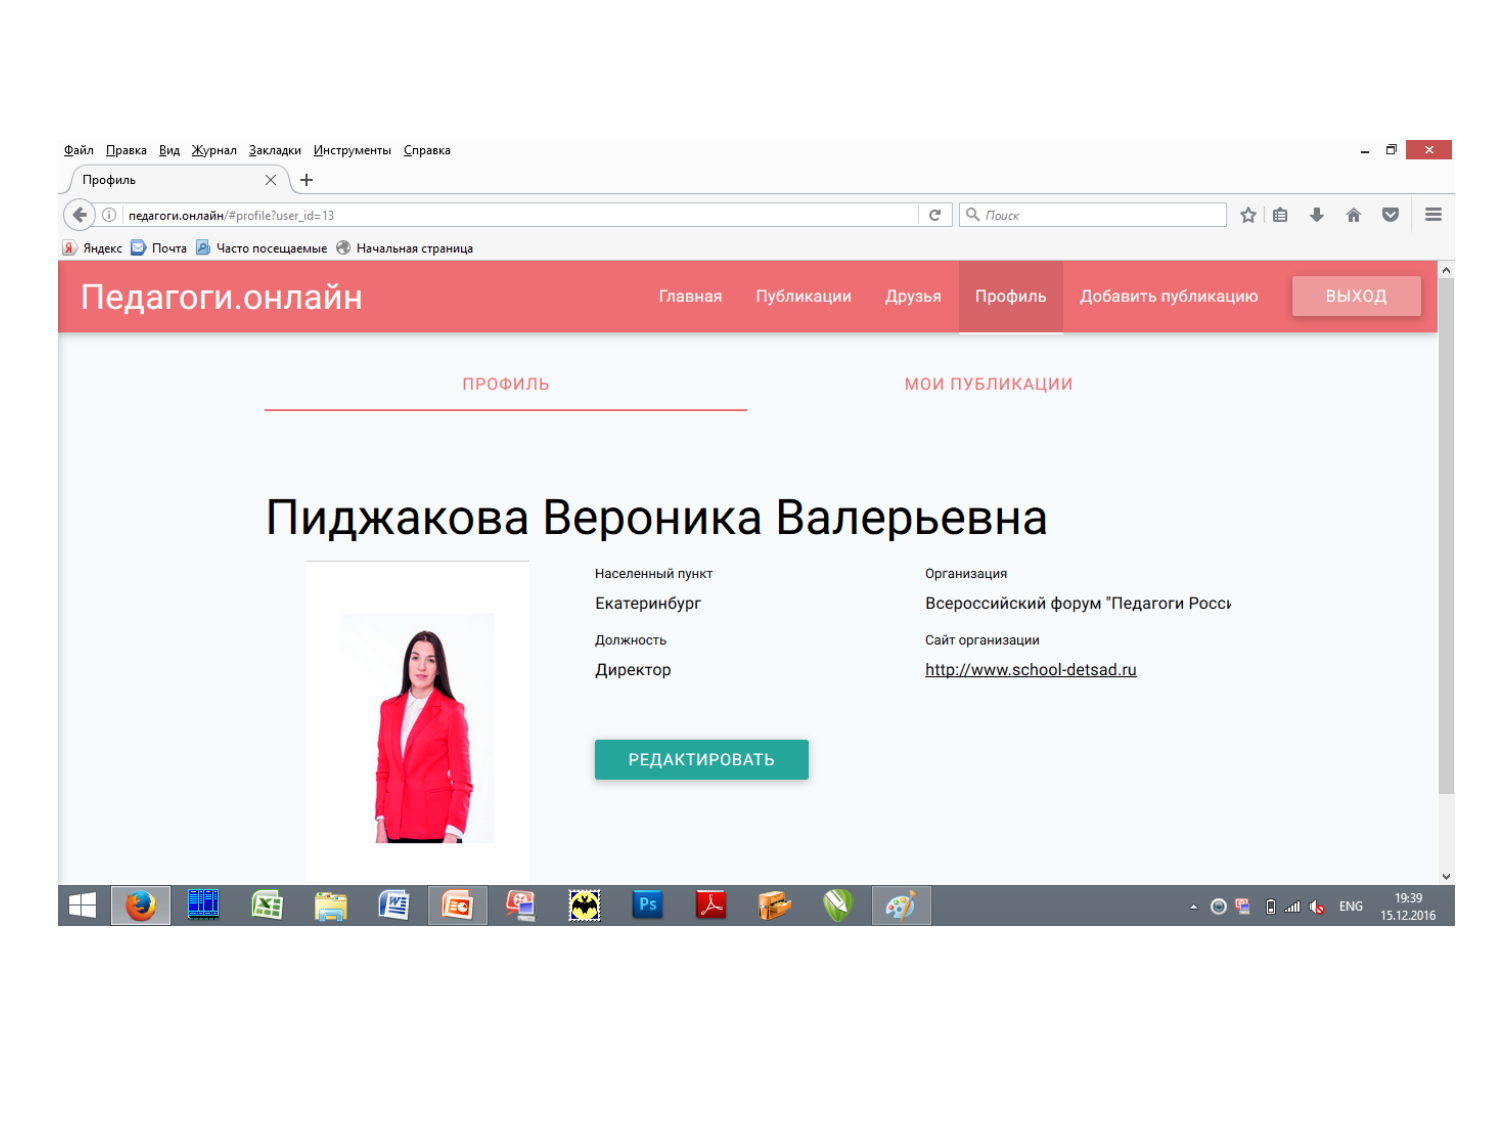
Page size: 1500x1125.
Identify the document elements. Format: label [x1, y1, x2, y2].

picture [58, 140, 1455, 926]
